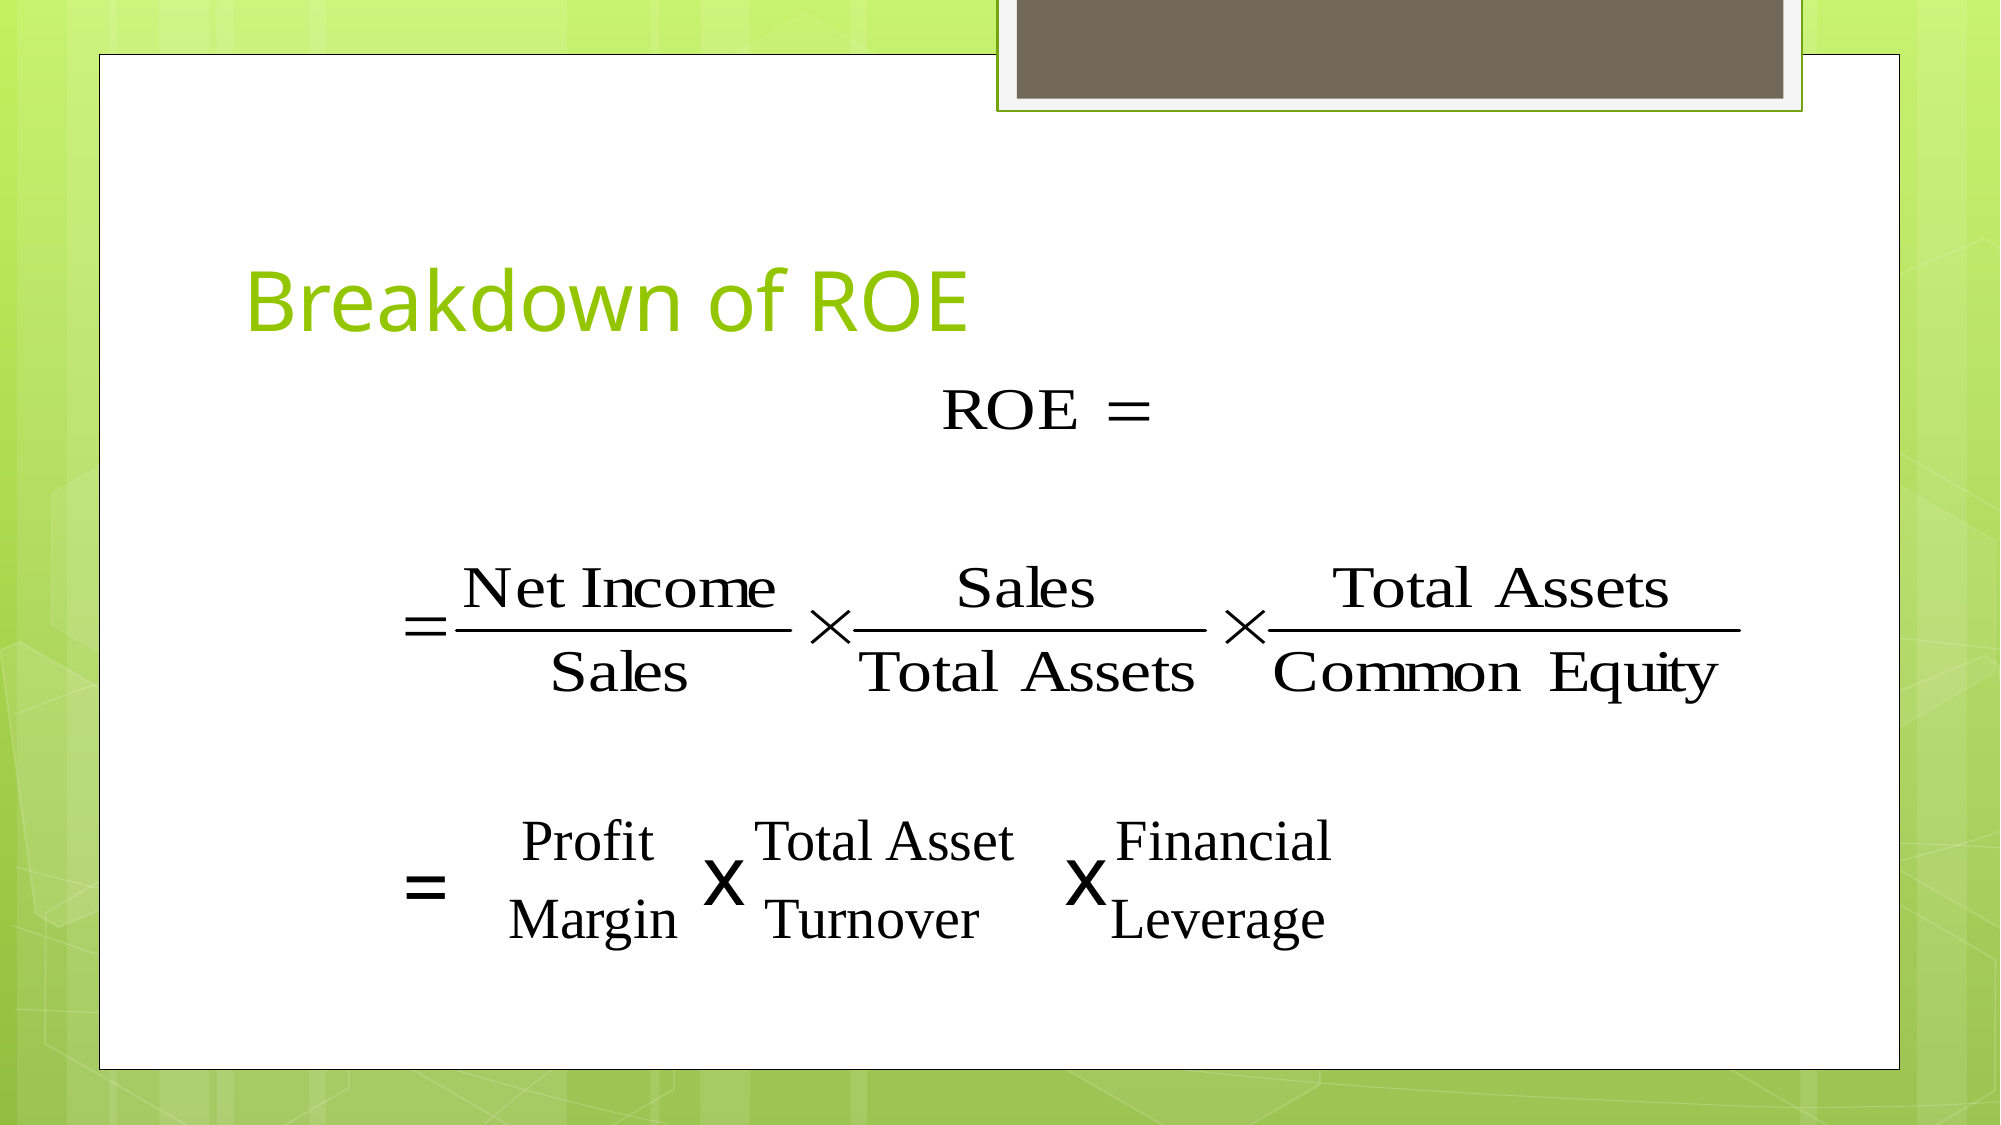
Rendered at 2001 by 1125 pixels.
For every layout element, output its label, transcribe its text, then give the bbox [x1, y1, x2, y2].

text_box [387, 375, 1751, 713]
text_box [387, 814, 1451, 963]
title Breakdown of ROE [228, 168, 1765, 357]
